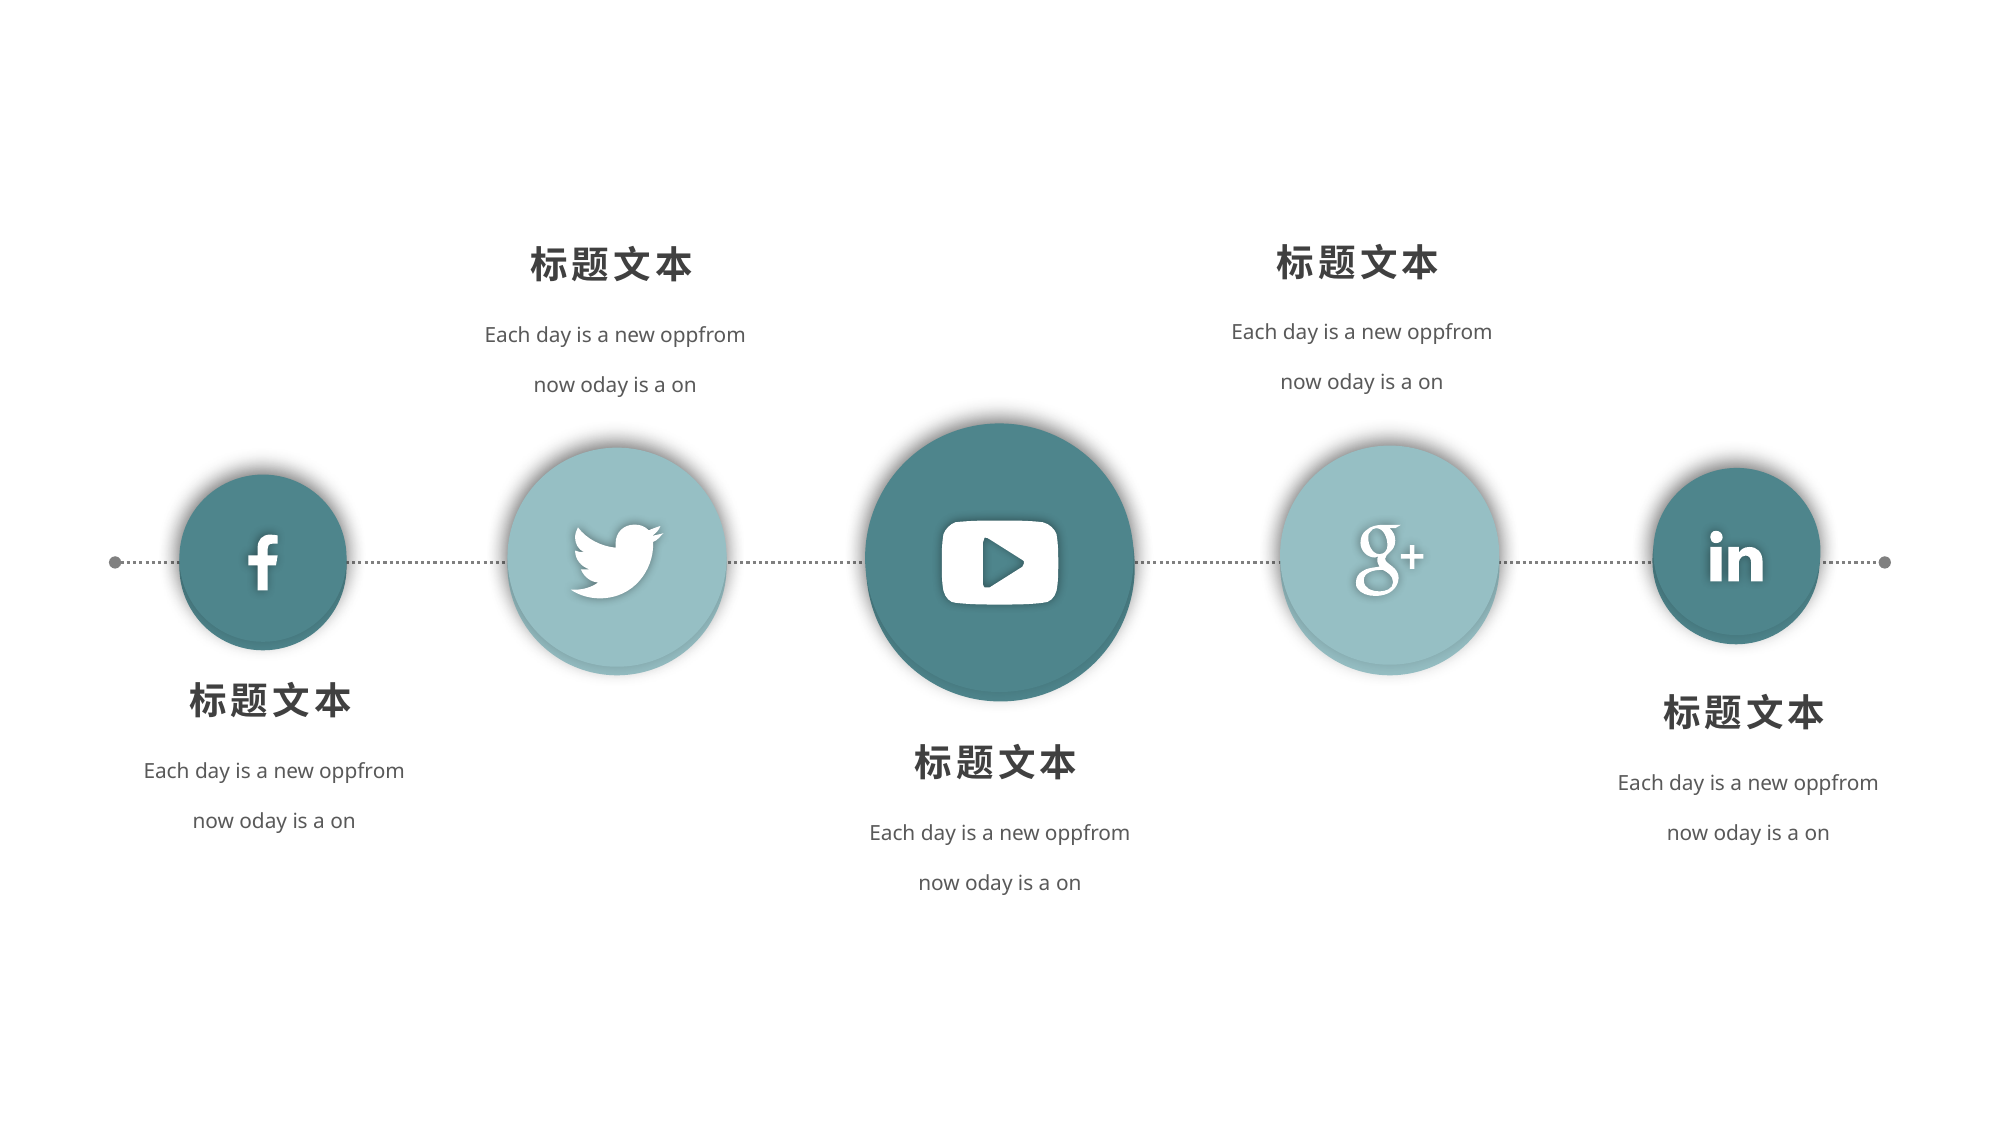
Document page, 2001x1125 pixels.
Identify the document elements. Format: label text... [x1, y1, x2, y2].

text_box 标题文本 [425, 250, 798, 287]
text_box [1652, 467, 1821, 645]
text_box 标题文本 [810, 747, 1182, 784]
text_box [865, 423, 1135, 702]
text_box Each day is a new oppfrom now oday is a on [456, 291, 775, 402]
text_box 标题文本 [1172, 247, 1544, 284]
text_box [507, 447, 727, 676]
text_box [179, 474, 347, 651]
text_box 标题文本 [84, 685, 457, 723]
text_box Each day is a new oppfrom now oday is a on [1589, 739, 1908, 850]
text_box Each day is a new oppfrom now oday is a on [840, 789, 1160, 900]
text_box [1279, 445, 1500, 676]
text_box Each day is a new oppfrom now oday is a on [115, 727, 434, 838]
text_box Each day is a new oppfrom now oday is a on [1202, 288, 1522, 400]
text_box 标题文本 [1558, 698, 1931, 735]
